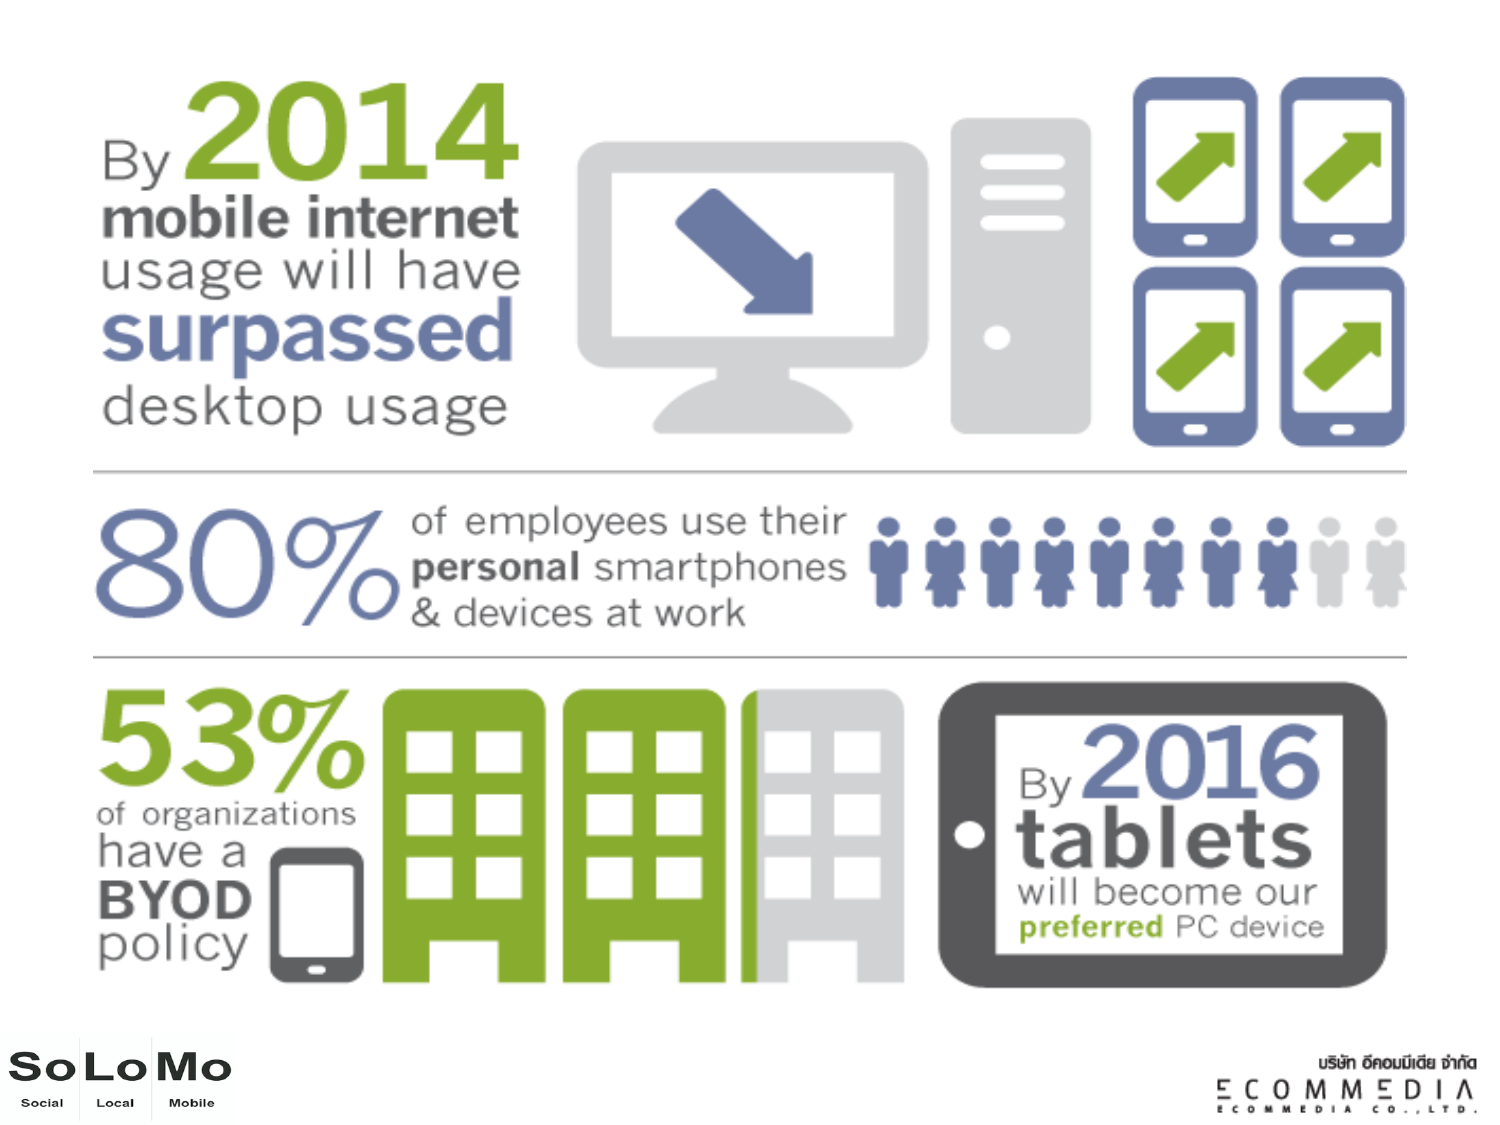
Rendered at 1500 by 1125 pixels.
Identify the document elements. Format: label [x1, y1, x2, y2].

picture [0, 1031, 237, 1125]
picture [93, 75, 1407, 997]
picture [1206, 1031, 1489, 1116]
